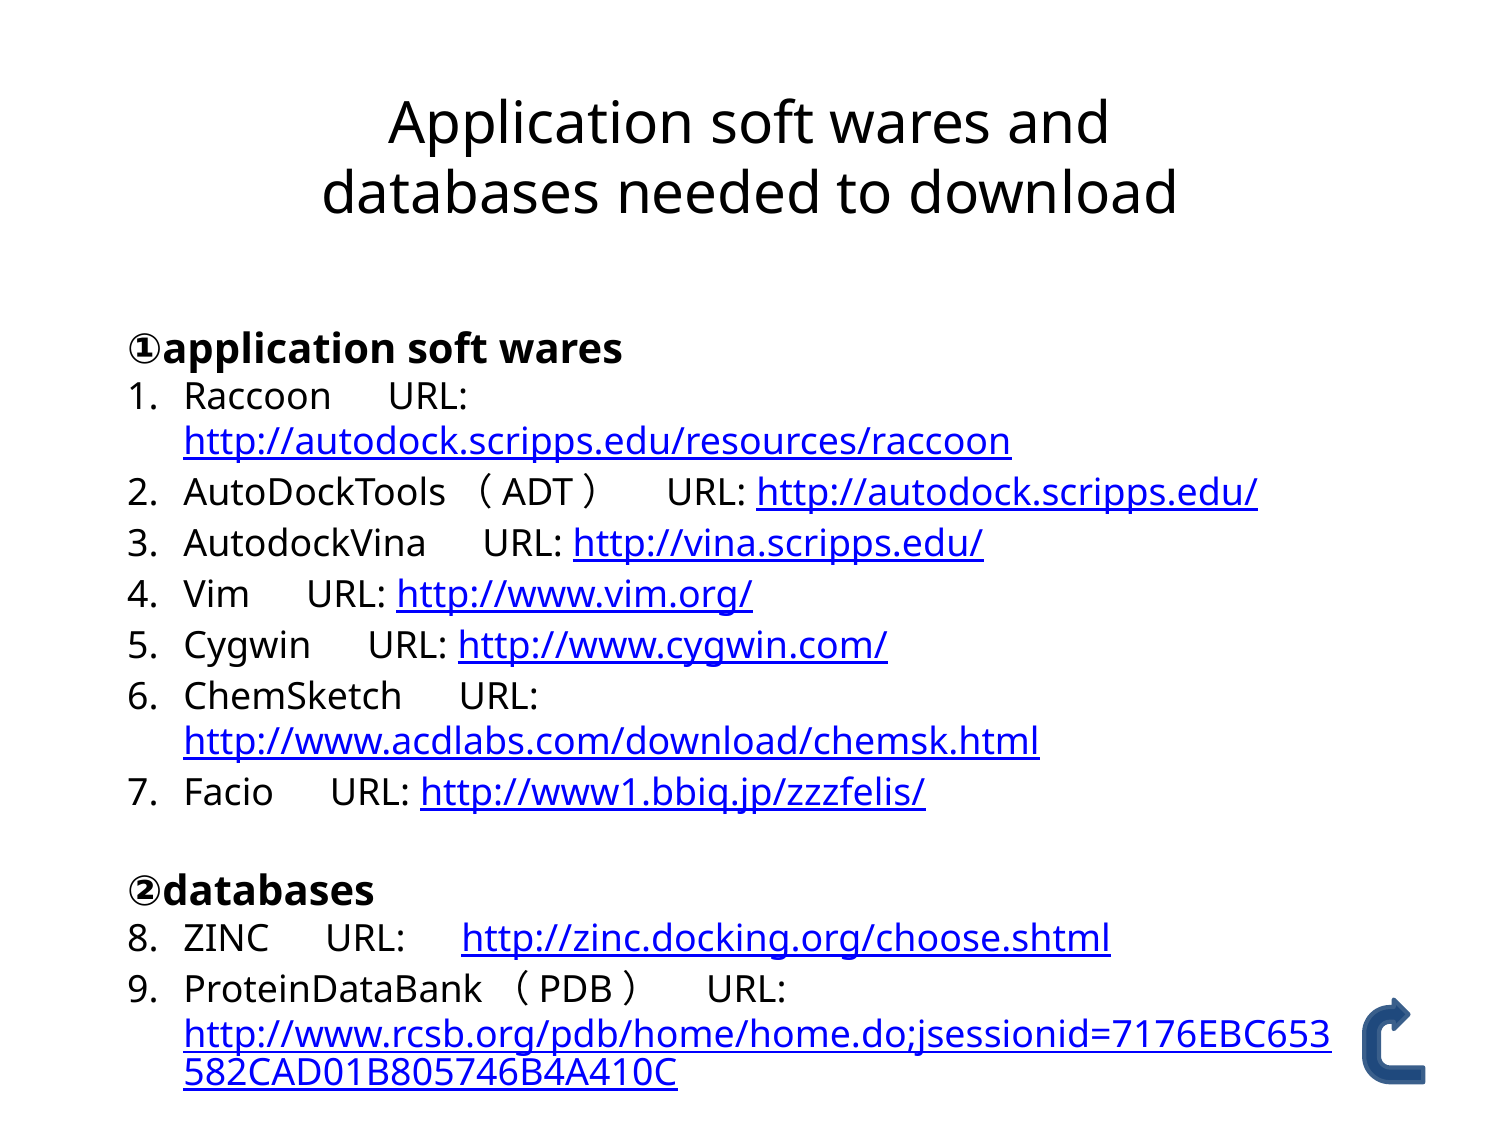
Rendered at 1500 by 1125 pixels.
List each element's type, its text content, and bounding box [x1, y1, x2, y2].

text_box [1362, 997, 1426, 1085]
text_box ①application soft wares Raccoon URL: http://autodock.scripps.edu/resources/raccoon AutoDockTools（ADT） URL: http://autodock.scripps.edu/ AutodockVina URL: http://vina.scripps.edu/ Vim URL: http://www.vim.org/ Cygwin URL: http://www.cygwin.com/ ChemSketch URL: http://www.acdlabs.com/download/chemsk.html Facio URL: http://www1.bbiq.jp/zzzfelis/ ②databases ZINC URL: http://zinc.docking.org/choose.shtml ProteinDataBank（PDB） URL: http://www.rcsb.org/pdb/home/home.do;jsessionid=7176EBC653582CAD01B805746B4A410C PDBsum URL: http://www.ebi.ac.uk/pdbsum/ [112, 314, 1353, 1125]
text_box Application soft wares and databases needed to download [253, 78, 1247, 268]
